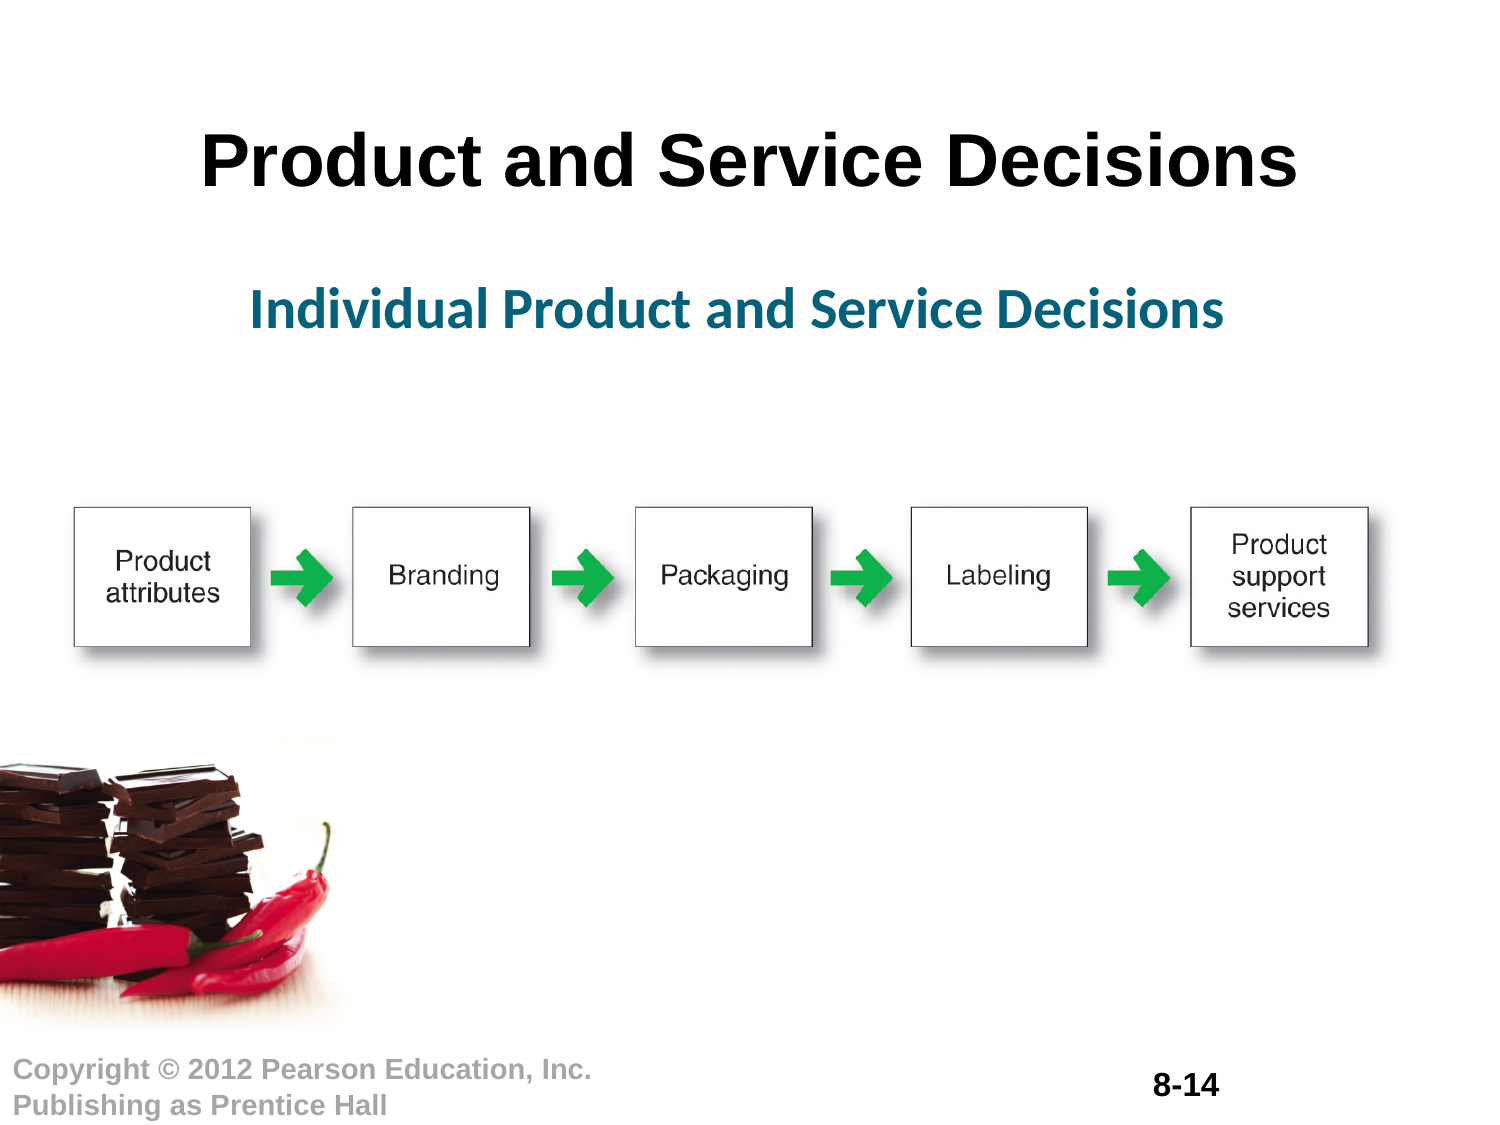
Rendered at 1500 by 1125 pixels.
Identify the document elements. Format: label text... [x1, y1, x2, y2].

picture [49, 469, 1401, 679]
list Individual Product and Service Decisions [149, 262, 1326, 326]
picture [0, 737, 361, 1038]
title Product and Service Decisions [112, 62, 1388, 251]
